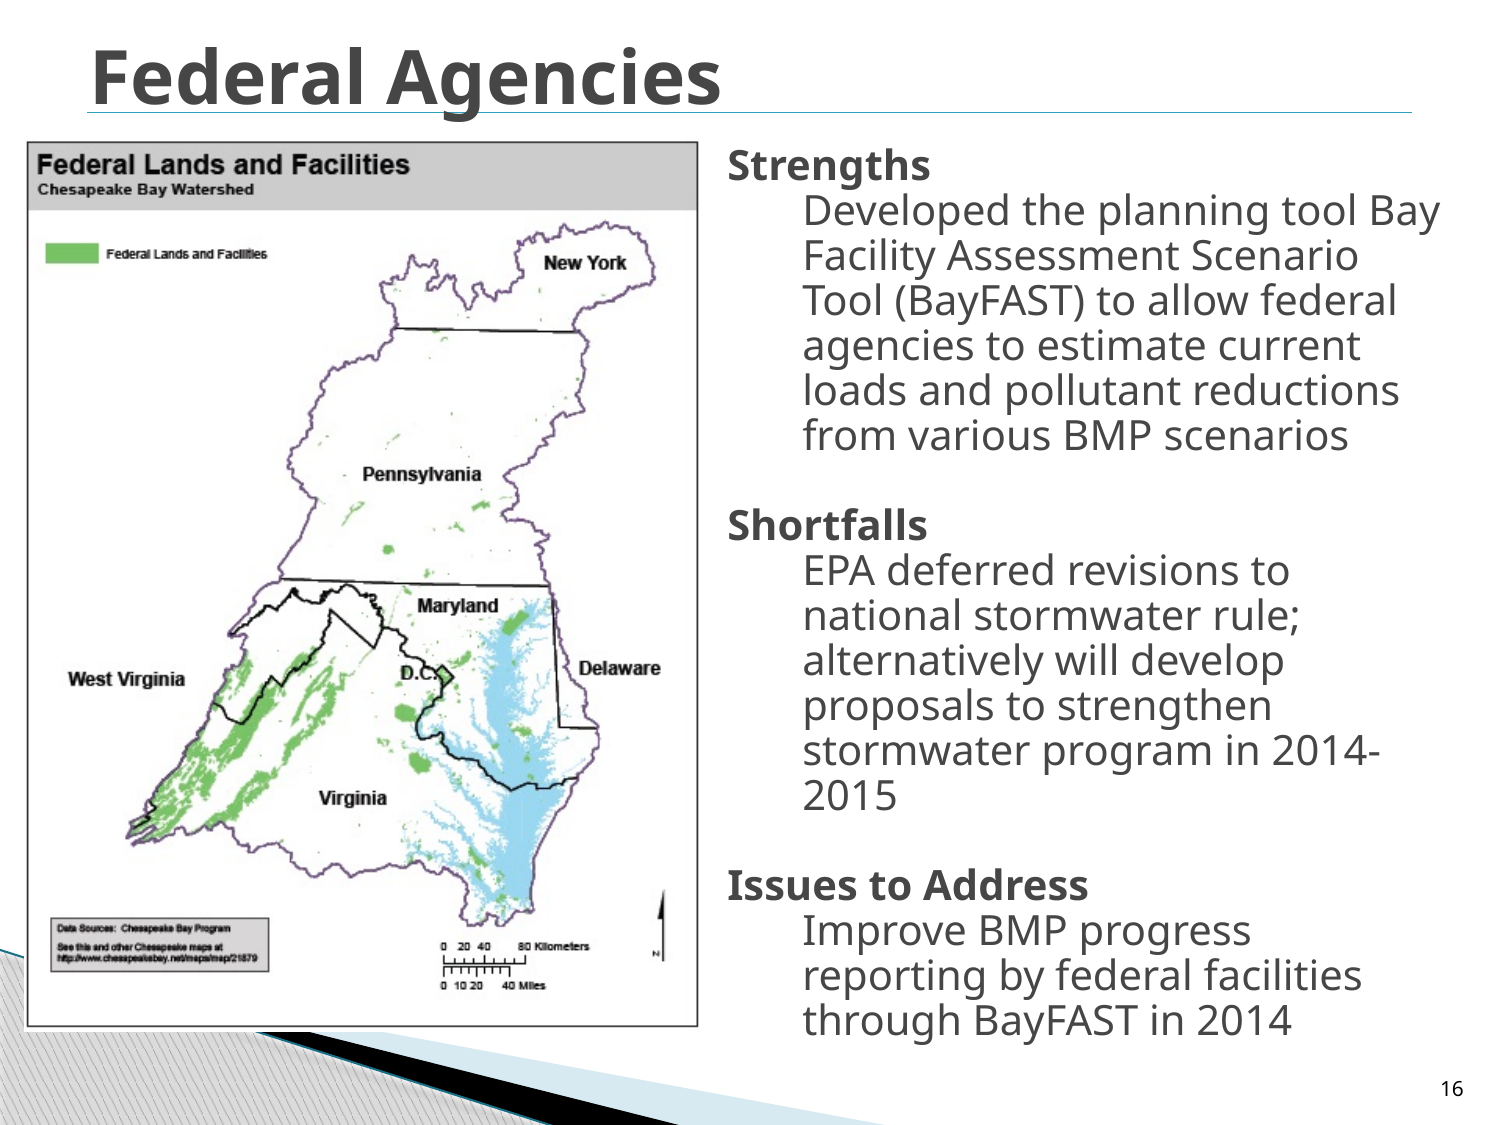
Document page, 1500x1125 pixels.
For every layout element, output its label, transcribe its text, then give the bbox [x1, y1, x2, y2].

text_box Strengths Developed the planning tool Bay Facility Assessment Scenario Tool (BayFAST) to allow federal agencies to estimate current loads and pollutant reductions from various BMP scenarios Shortfalls EPA deferred revisions to national stormwater rule; alternatively will develop proposals to strengthen stormwater program in 2014-2015 Issues to Address Improve BMP progress reporting by federal facilities through BayFAST in 2014 [712, 137, 1463, 1053]
picture [24, 137, 701, 1032]
title Federal Agencies [75, 12, 1425, 138]
slide_number 16 [1418, 1051, 1479, 1112]
